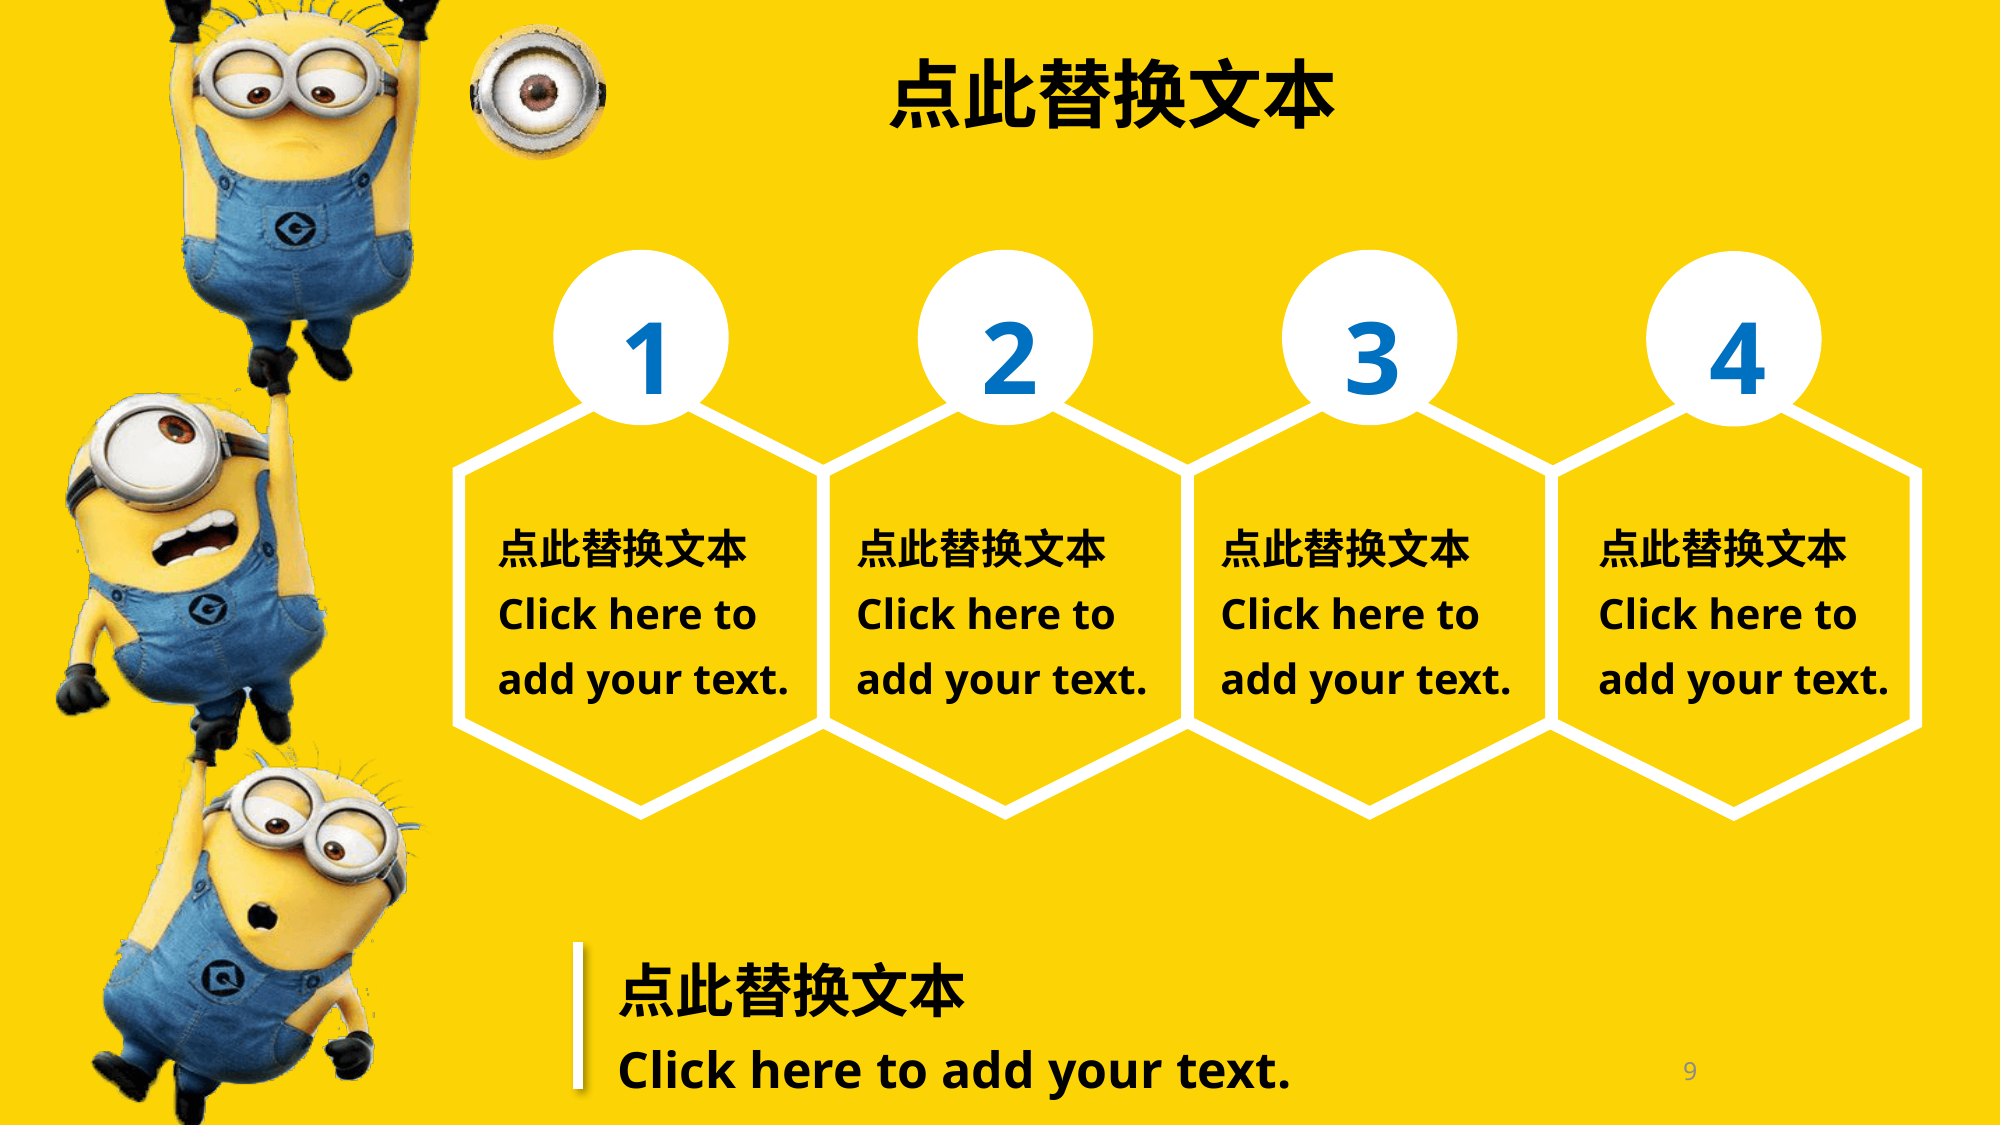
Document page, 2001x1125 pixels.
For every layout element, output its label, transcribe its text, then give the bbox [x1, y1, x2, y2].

text_box Click here to add your text. [602, 1013, 1514, 1106]
slide_number 9 [1514, 1042, 1713, 1103]
text_box [552, 255, 606, 419]
picture [469, 24, 607, 161]
text_box 2 [966, 250, 1045, 422]
text_box 点此替换文本 Click here to add your text. [1205, 500, 1528, 711]
text_box 点此替换文本 Click here to add your text. [482, 500, 805, 711]
text_box [1342, 422, 1397, 427]
text_box 点此替换文本 [459, 40, 469, 146]
text_box [916, 257, 966, 417]
text_box [614, 422, 668, 427]
text_box 1 [606, 250, 685, 422]
picture [39, 0, 459, 1125]
text_box [1551, 408, 1917, 816]
text_box 点此替换文本 [602, 925, 1001, 1031]
text_box 4 [1694, 250, 1773, 422]
text_box [1409, 257, 1459, 417]
text_box [1645, 259, 1694, 418]
text_box 点此替换文本 Click here to add your text. [841, 500, 1164, 711]
text_box [1703, 422, 1765, 428]
text_box [1773, 259, 1823, 419]
text_box 3 [1330, 250, 1409, 422]
text_box [1280, 258, 1330, 417]
text_box [824, 407, 1187, 815]
text_box 点此替换文本 Click here to add your text. [1583, 500, 1906, 711]
text_box [459, 407, 825, 815]
text_box [1186, 407, 1553, 815]
text_box [978, 422, 1033, 427]
text_box 点此替换文本 [607, 40, 1788, 146]
text_box [685, 260, 730, 415]
text_box [1045, 258, 1095, 417]
